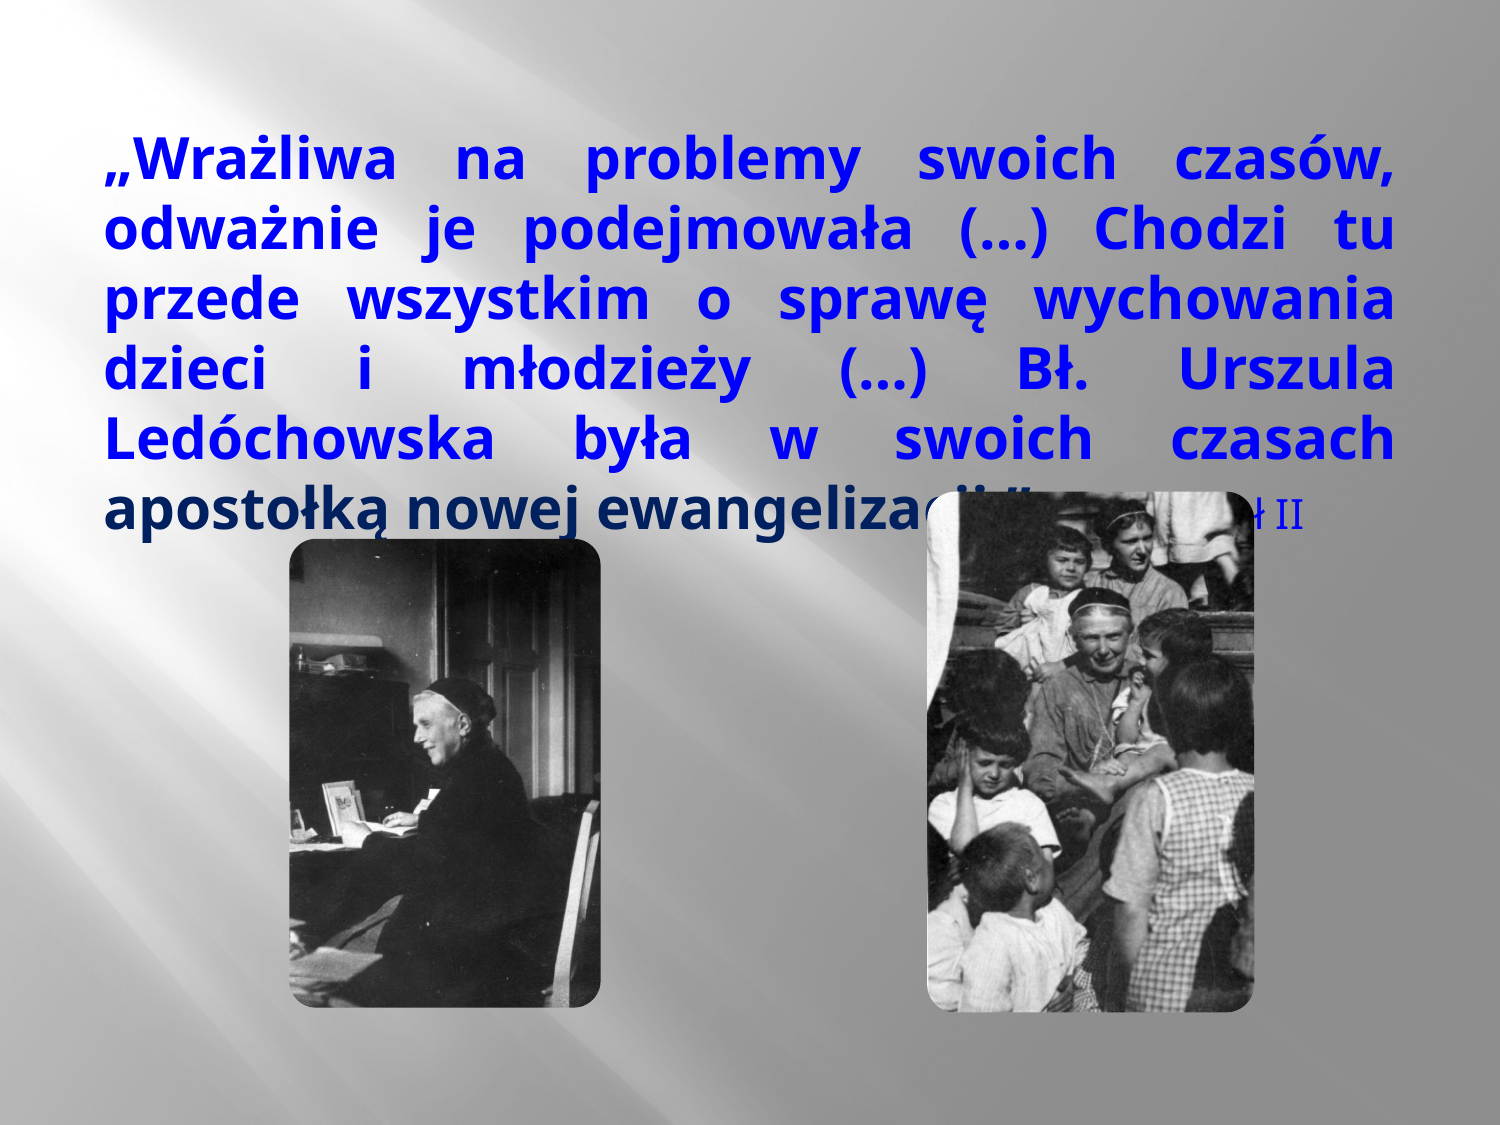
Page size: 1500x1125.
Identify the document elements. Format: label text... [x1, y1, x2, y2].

picture [289, 538, 601, 1008]
picture [926, 491, 1255, 1013]
text_box „Wrażliwa na problemy swoich czasów, odważnie je podejmowała (…) Chodzi tu przede wszystkim o sprawę wychowania dzieci i młodzieży (…) Bł. Urszula Ledóchowska była w swoich czasach apostołką nowej ewangelizacji.” – Jan Paweł II [88, 113, 1412, 594]
